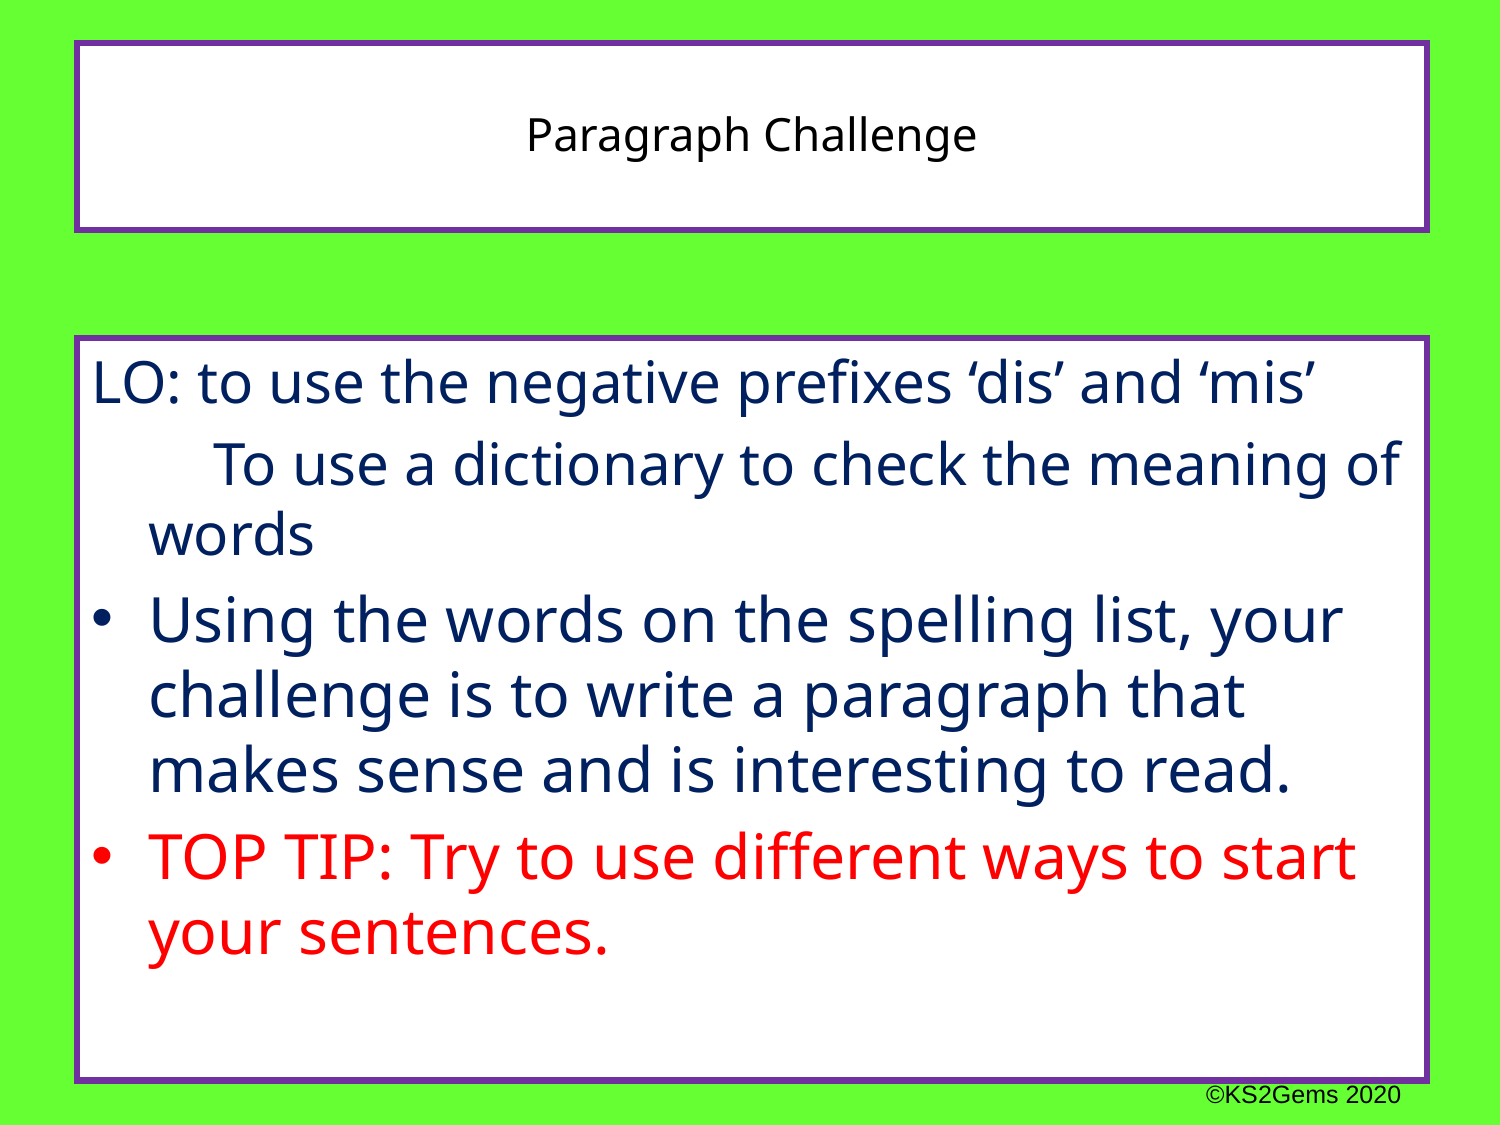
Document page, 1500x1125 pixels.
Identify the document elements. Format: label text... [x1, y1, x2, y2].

title Paragraph Challenge [74, 40, 1430, 233]
text_box [1222, 1073, 1500, 1125]
list LO: to use the negative prefixes ‘dis’ and ‘mis’ To use a dictionary to check the meaning of words Using the words on the spelling list, your challenge is to write a paragraph that makes sense and is interesting to read. TOP TIP: Try to use different ways to start your sentences. [74, 335, 1430, 1084]
